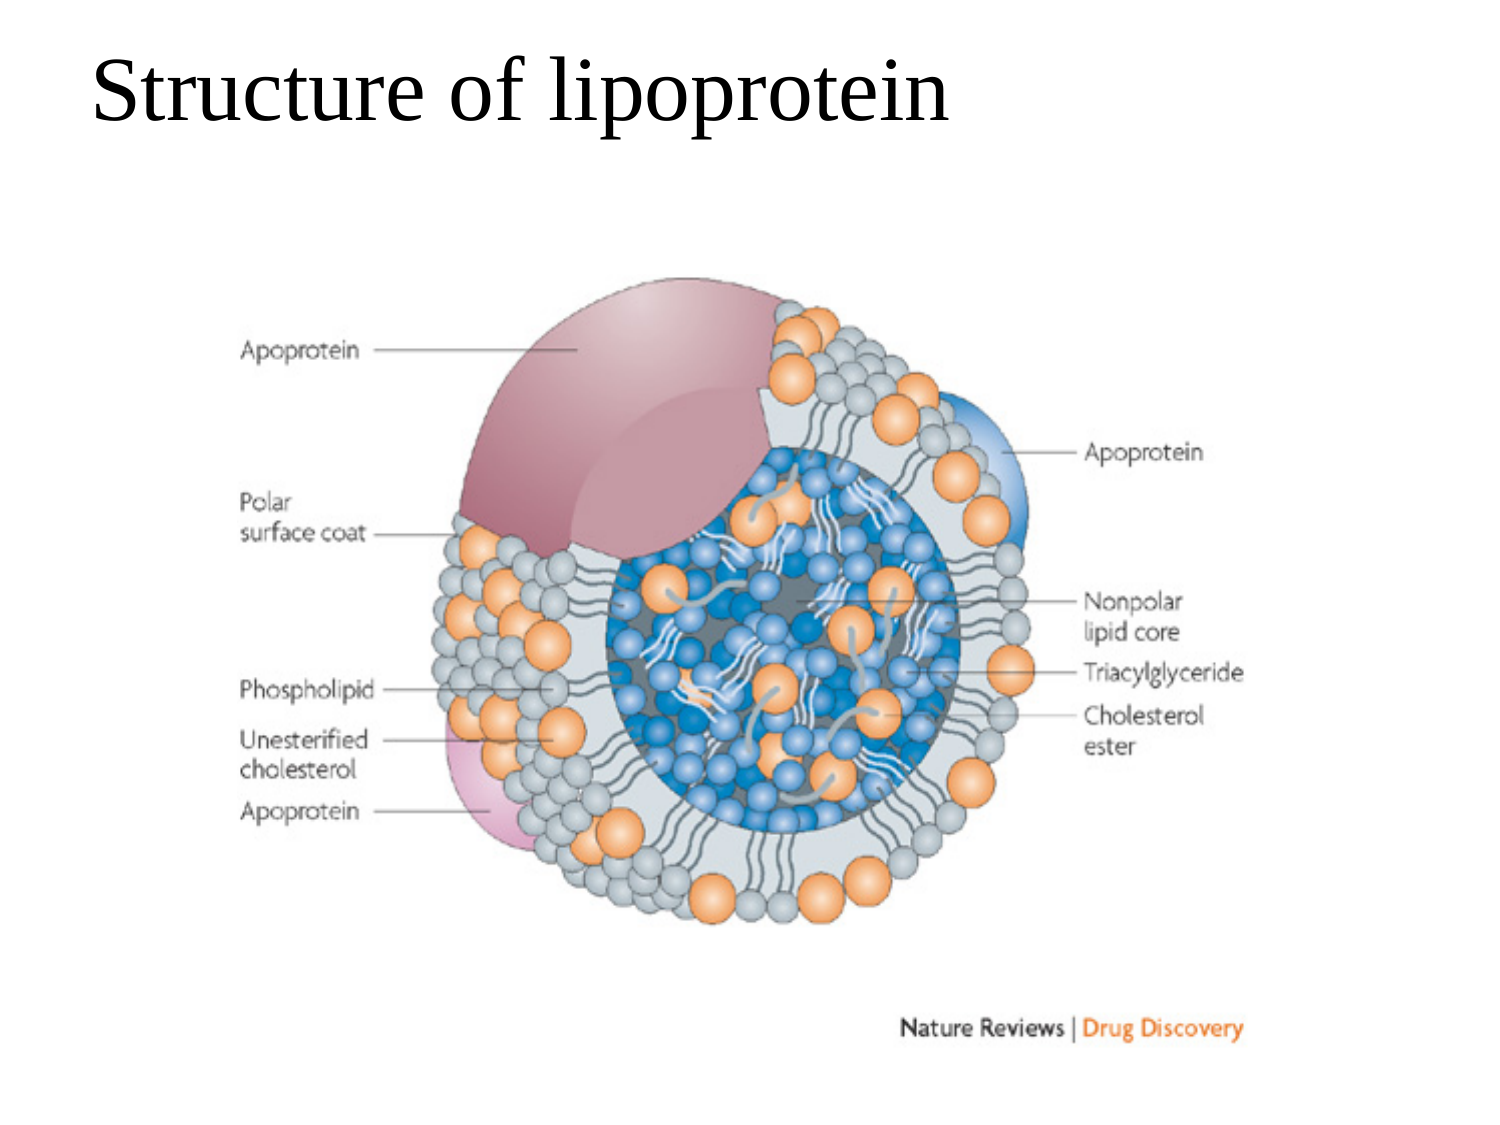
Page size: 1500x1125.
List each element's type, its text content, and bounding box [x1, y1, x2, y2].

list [237, 274, 1251, 1051]
title Structure of lipoprotein [74, 44, 1426, 233]
